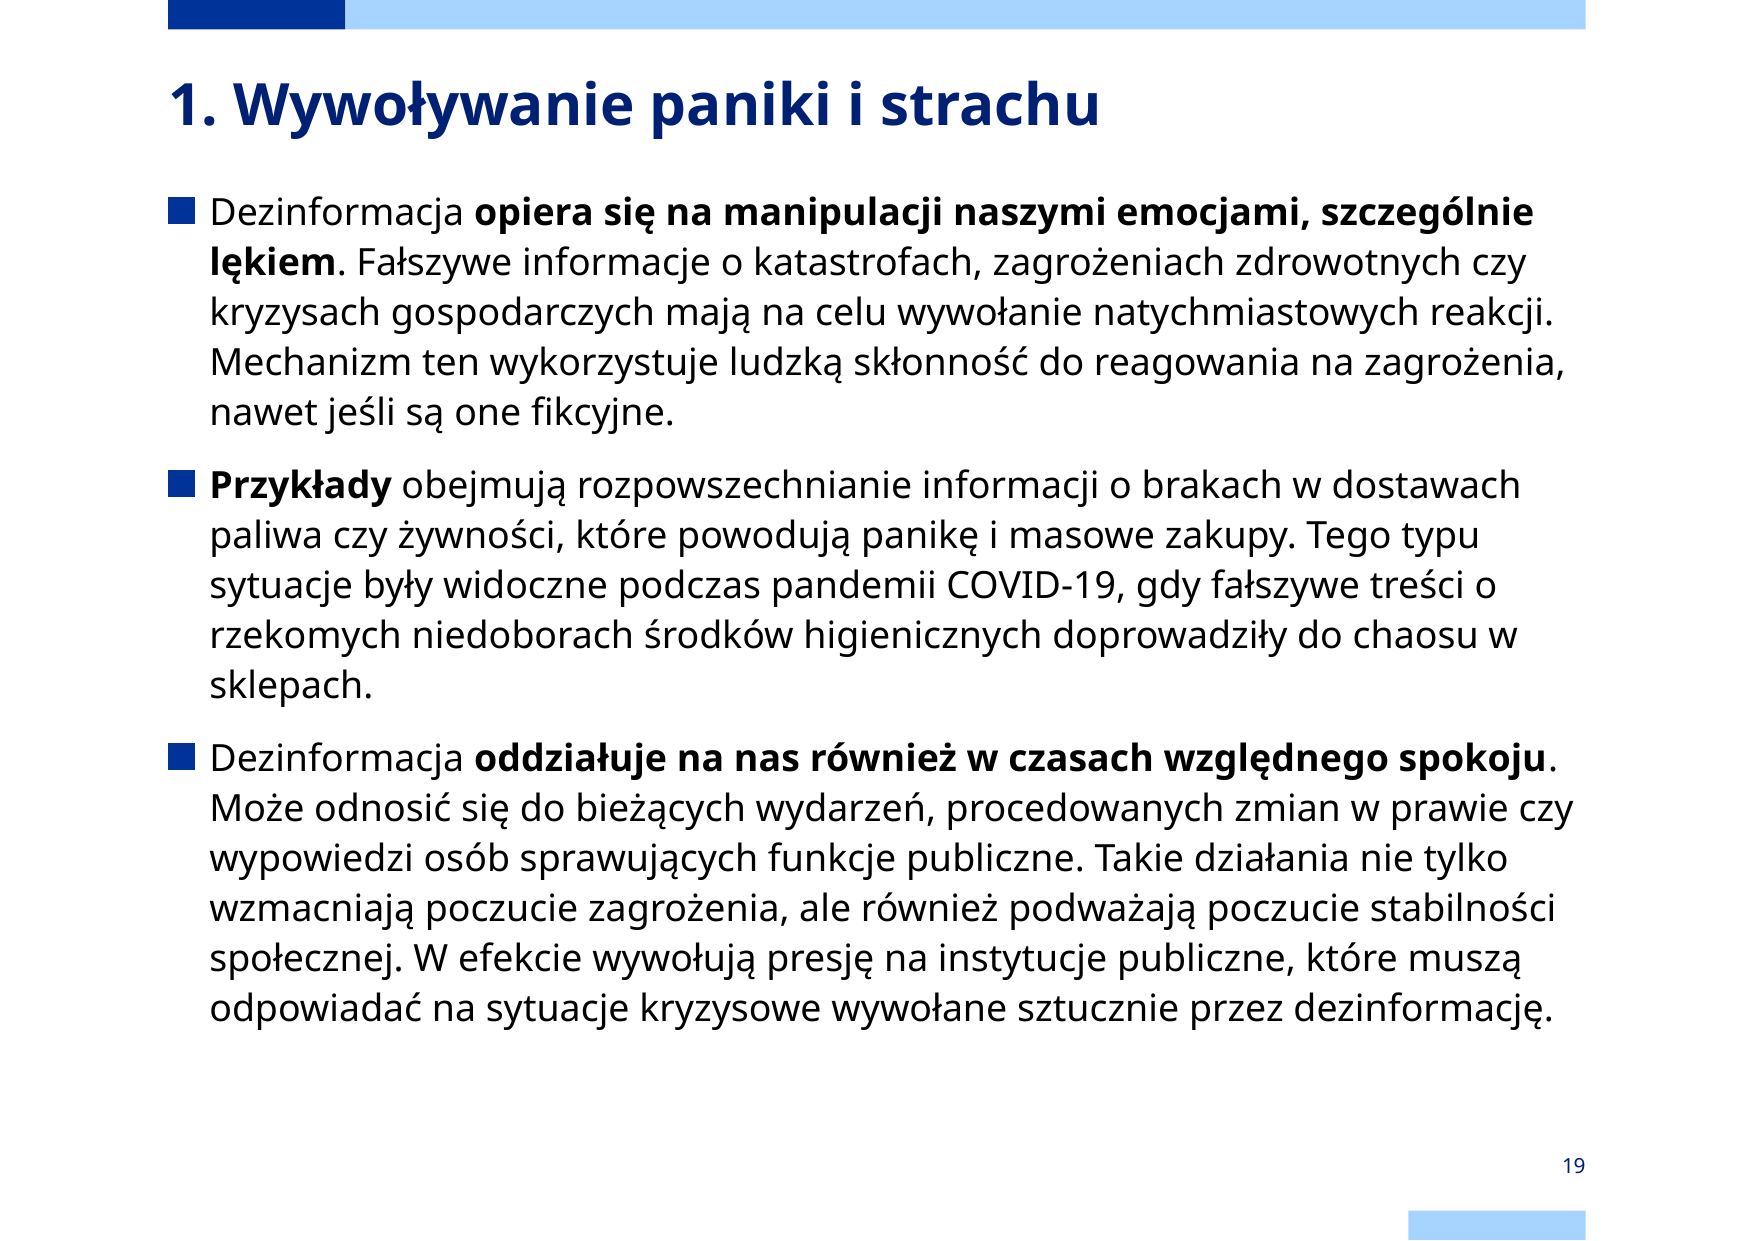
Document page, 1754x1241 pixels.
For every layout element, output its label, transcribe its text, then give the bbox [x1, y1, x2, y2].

picture [168, 470, 195, 497]
title 1. Wywoływanie paniki i strachu [168, 61, 1586, 183]
picture [168, 743, 195, 770]
list Dezinformacja opiera się na manipulacji naszymi emocjami, szczególnie lękiem. Fałszywe informacje o katastrofach, zagrożeniach zdrowotnych czy kryzysach gospodarczych mają na celu wywołanie natychmiastowych reakcji. Mechanizm ten wykorzystuje ludzką skłonność do reagowania na zagrożenia, nawet jeśli są one fikcyjne. Przykłady obejmują rozpowszechnianie informacji o brakach w dostawach paliwa czy żywności, które powodują panikę i masowe zakupy. Tego typu sytuacje były widoczne podczas pandemii COVID-19, gdy fałszywe treści o rzekomych niedoborach środków higienicznych doprowadziły do chaosu w sklepach. Dezinformacja oddziałuje na nas również w czasach względnego spokoju. Może odnosić się do bieżących wydarzeń, procedowanych zmian w prawie czy wypowiedzi osób sprawujących funkcje publiczne. Takie działania nie tylko wzmacniają poczucie zagrożenia, ale również podważają poczucie stabilności społecznej. W efekcie wywołują presję na instytucje publiczne, które muszą odpowiadać na sytuacje kryzysowe wywołane sztucznie przez dezinformację. [168, 183, 1586, 1080]
slide_number 19 [1408, 1151, 1586, 1182]
picture [168, 197, 195, 224]
